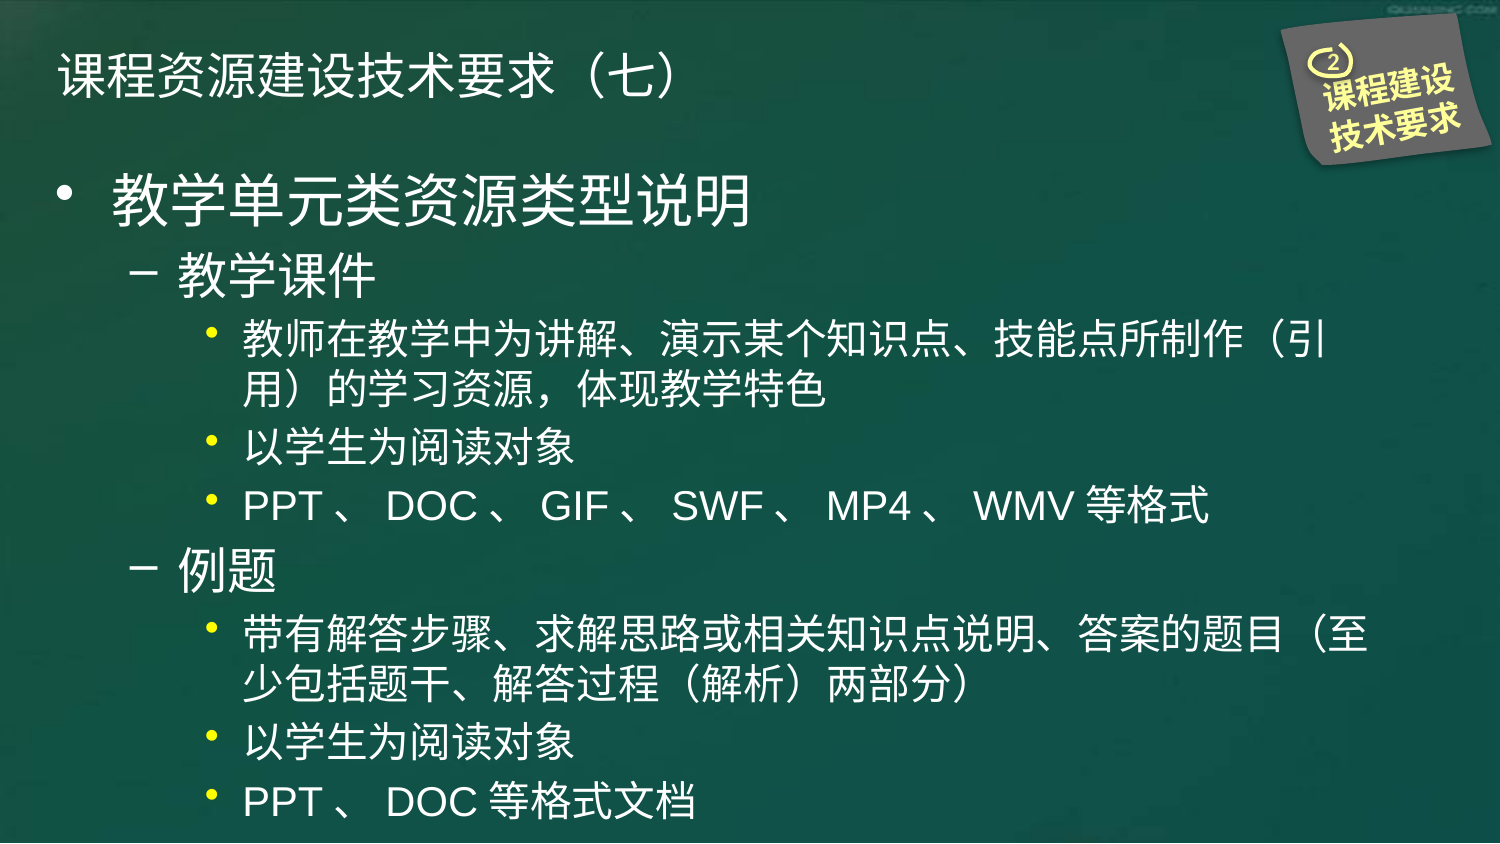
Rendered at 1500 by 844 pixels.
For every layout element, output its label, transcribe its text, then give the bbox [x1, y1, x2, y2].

title 课程资源建设技术要求（七） [41, 37, 957, 112]
picture [0, 0, 1500, 843]
list 教学单元类资源类型说明 教学课件 教师在教学中为讲解、演示某个知识点、技能点所制作（引用）的学习资源，体现教学特色 以学生为阅读对象 PPT、DOC、GIF、SWF、MP4、WMV等格式 例题 带有解答步骤、求解思路或相关知识点说明、答案的题目（至少包括题干、解答过程（解析）两部分） 以学生为阅读对象 PPT、DOC等格式文档 [40, 156, 1425, 752]
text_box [1280, 12, 1492, 167]
